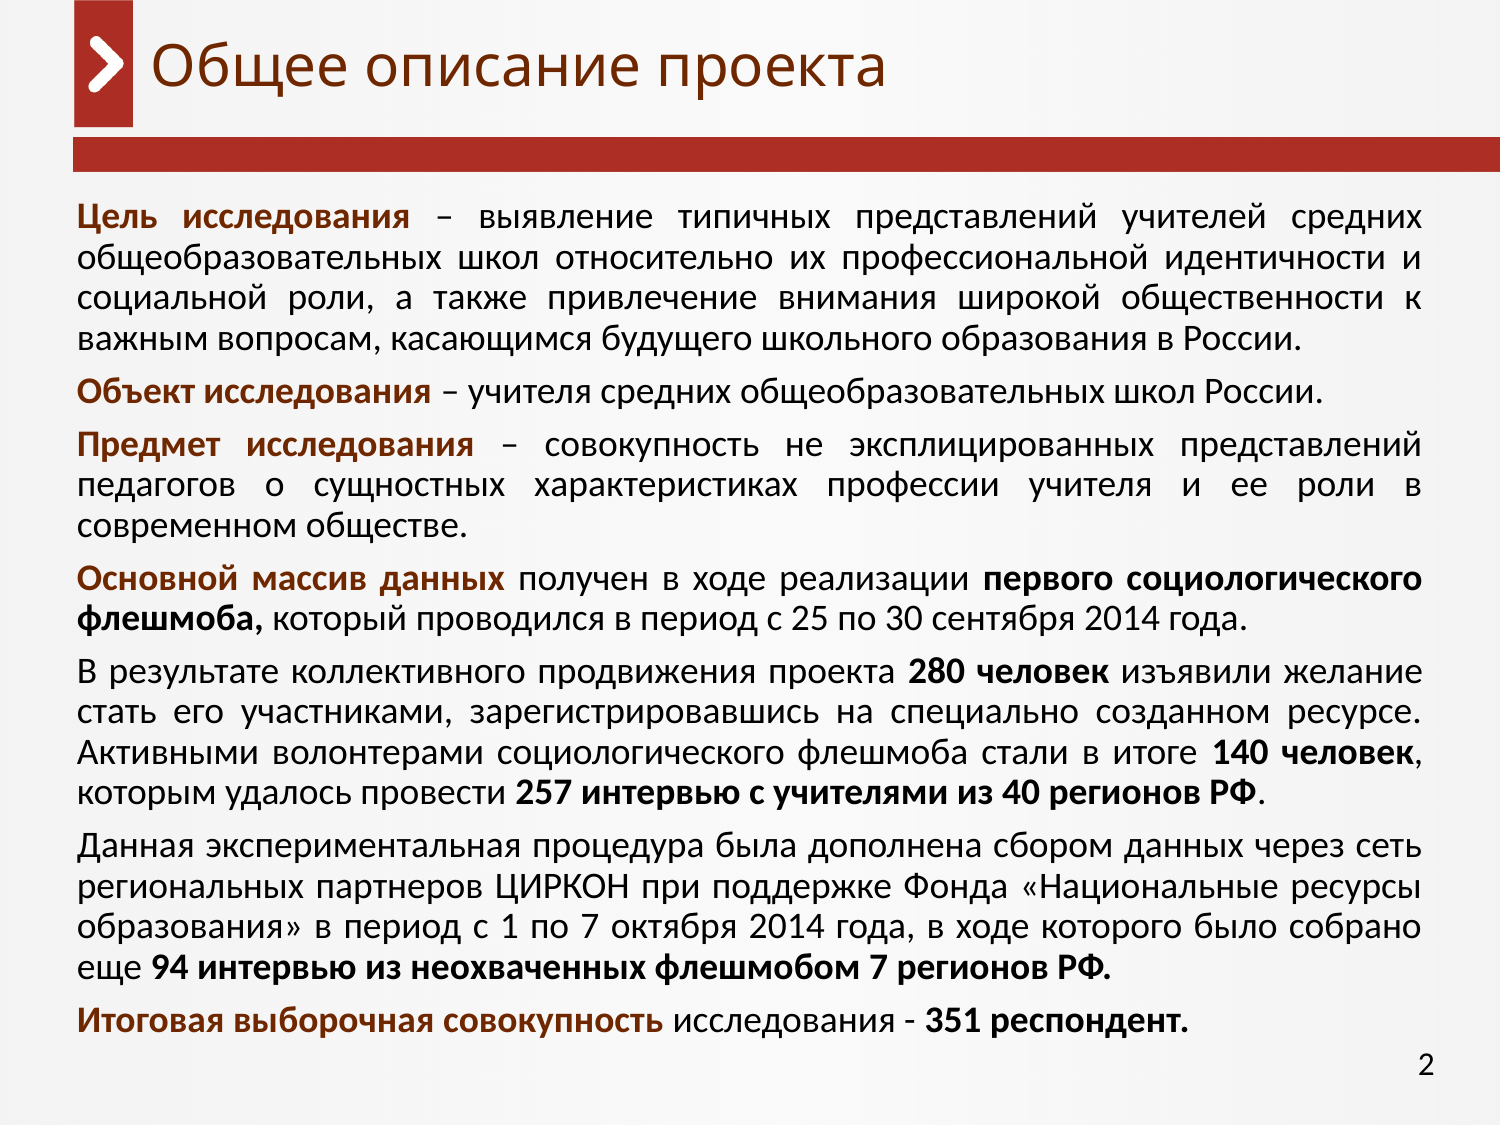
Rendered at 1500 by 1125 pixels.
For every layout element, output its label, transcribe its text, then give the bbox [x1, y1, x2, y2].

picture [39, 0, 1500, 176]
list Цель исследования – выявление типичных представлений учителей средних общеобразовательных школ относительно их профессиональной идентичности и социальной роли, а также привлечение внимания широкой общественности к важным вопросам, касающимся будущего школьного образования в России. Объект исследования – учителя средних общеобразовательных школ России. Предмет исследования – совокупность не эксплицированных представлений педагогов о сущностных характеристиках профессии учителя и ее роли в современном обществе. Основной массив данных получен в ходе реализации первого социологического флешмоба, который проводился в период с 25 по 30 сентября 2014 года. В результате коллективного продвижения проекта 280 человек изъявили желание стать его участниками, зарегистрировавшись на специально созданном ресурсе. Активными волонтерами социологического флешмоба стали в итоге 140 человек, которым удалось провести 257 интервью с учителями из 40 регионов РФ. Данная экспериментальная процедура была дополнена сбором данных через сеть региональных партнеров ЦИРКОН при поддержке Фонда «Национальные ресурсы образования» в период с 1 по 7 октября 2014 года, в ходе которого было собрано еще 94 интервью из неохваченных флешмобом 7 регионов РФ. Итоговая выборочная совокупность исследования - 351 респондент. [76, 196, 1424, 1094]
title Общее описание проекта [135, 0, 1424, 126]
